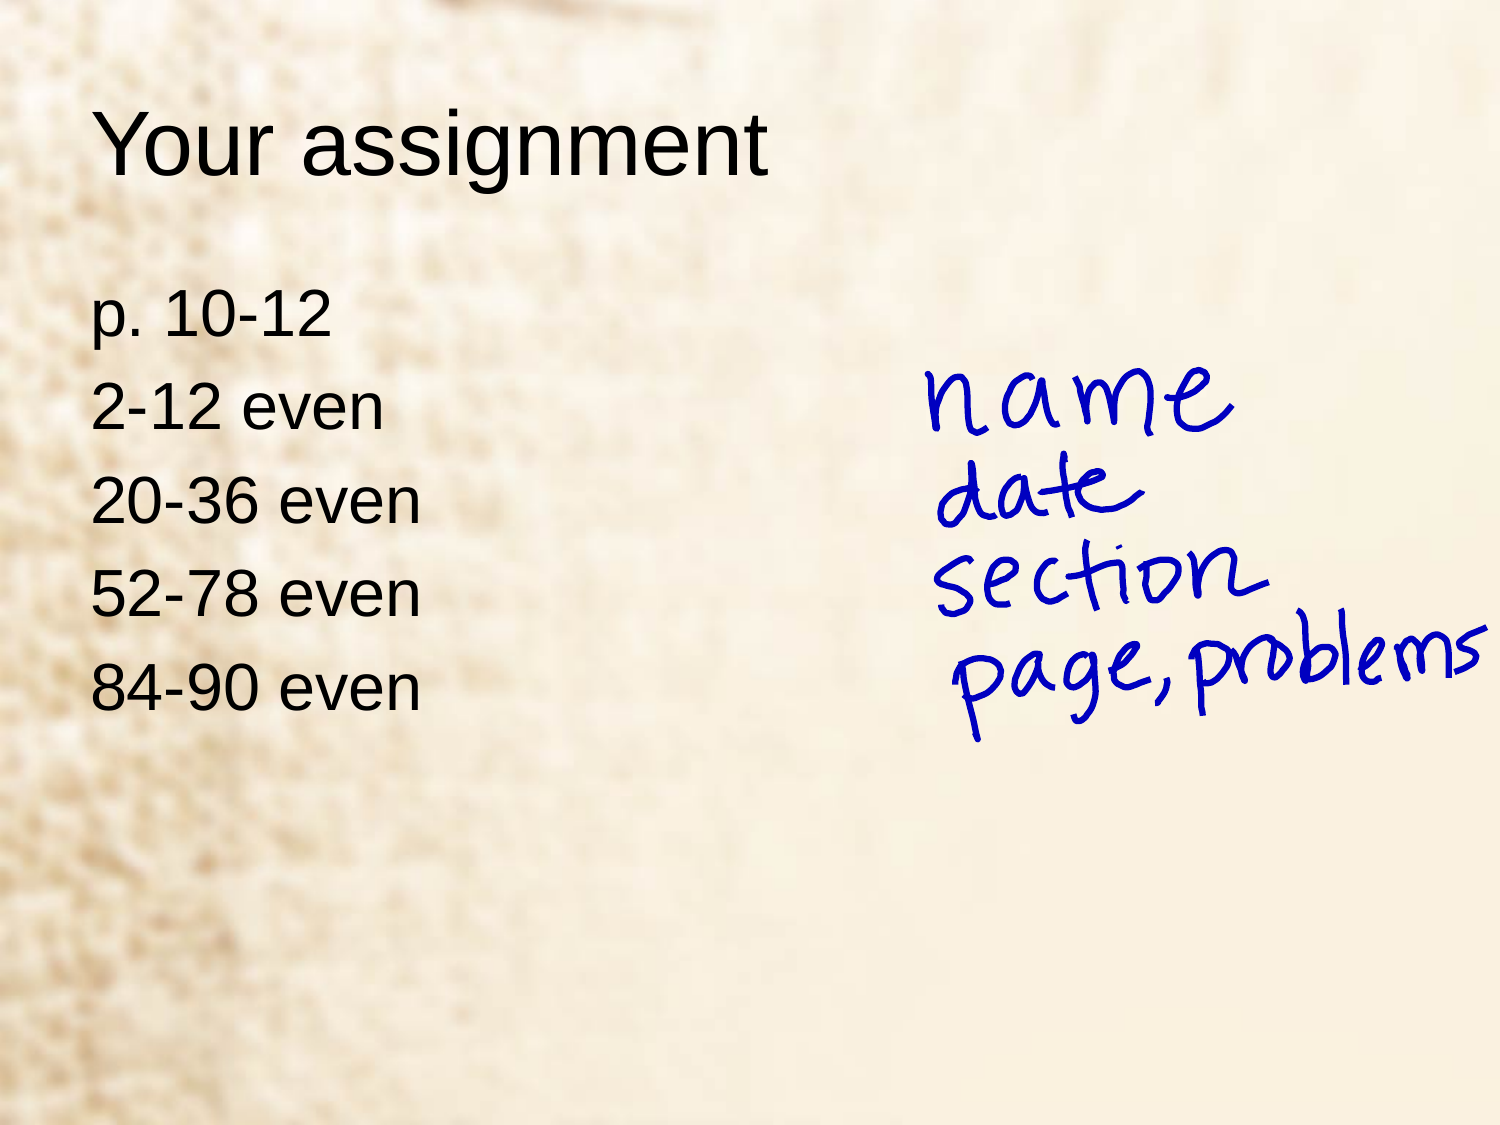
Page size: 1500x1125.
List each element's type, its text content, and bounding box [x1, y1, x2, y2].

text_box [1061, 452, 1068, 487]
text_box [1036, 559, 1069, 603]
text_box [1188, 549, 1270, 597]
text_box [1198, 674, 1204, 716]
text_box [939, 462, 997, 526]
text_box [1065, 653, 1097, 722]
text_box [1296, 609, 1337, 682]
text_box [1074, 370, 1152, 437]
text_box [1154, 677, 1169, 704]
text_box [936, 557, 973, 615]
text_box [1000, 475, 1049, 517]
text_box [1067, 561, 1128, 602]
text_box [1088, 585, 1098, 611]
text_box [1108, 643, 1151, 689]
text_box [1004, 374, 1060, 427]
text_box [1013, 653, 1056, 695]
text_box [1359, 639, 1383, 683]
text_box [1230, 636, 1291, 682]
title Your assignment [74, 44, 1426, 233]
text_box [1166, 369, 1233, 430]
text_box [1454, 626, 1488, 673]
text_box [1084, 539, 1092, 571]
text_box [984, 558, 1017, 606]
picture [0, 0, 1500, 1125]
text_box [954, 657, 1002, 700]
text_box [1190, 642, 1231, 685]
list p. 10-12 2-12 even 20-36 even 52-78 even 84-90 even [74, 262, 1426, 1006]
text_box [1339, 608, 1347, 685]
text_box [1137, 558, 1180, 602]
text_box [1064, 491, 1073, 518]
text_box [926, 373, 988, 434]
text_box [1039, 470, 1143, 511]
text_box [1396, 633, 1450, 680]
text_box [967, 699, 979, 741]
